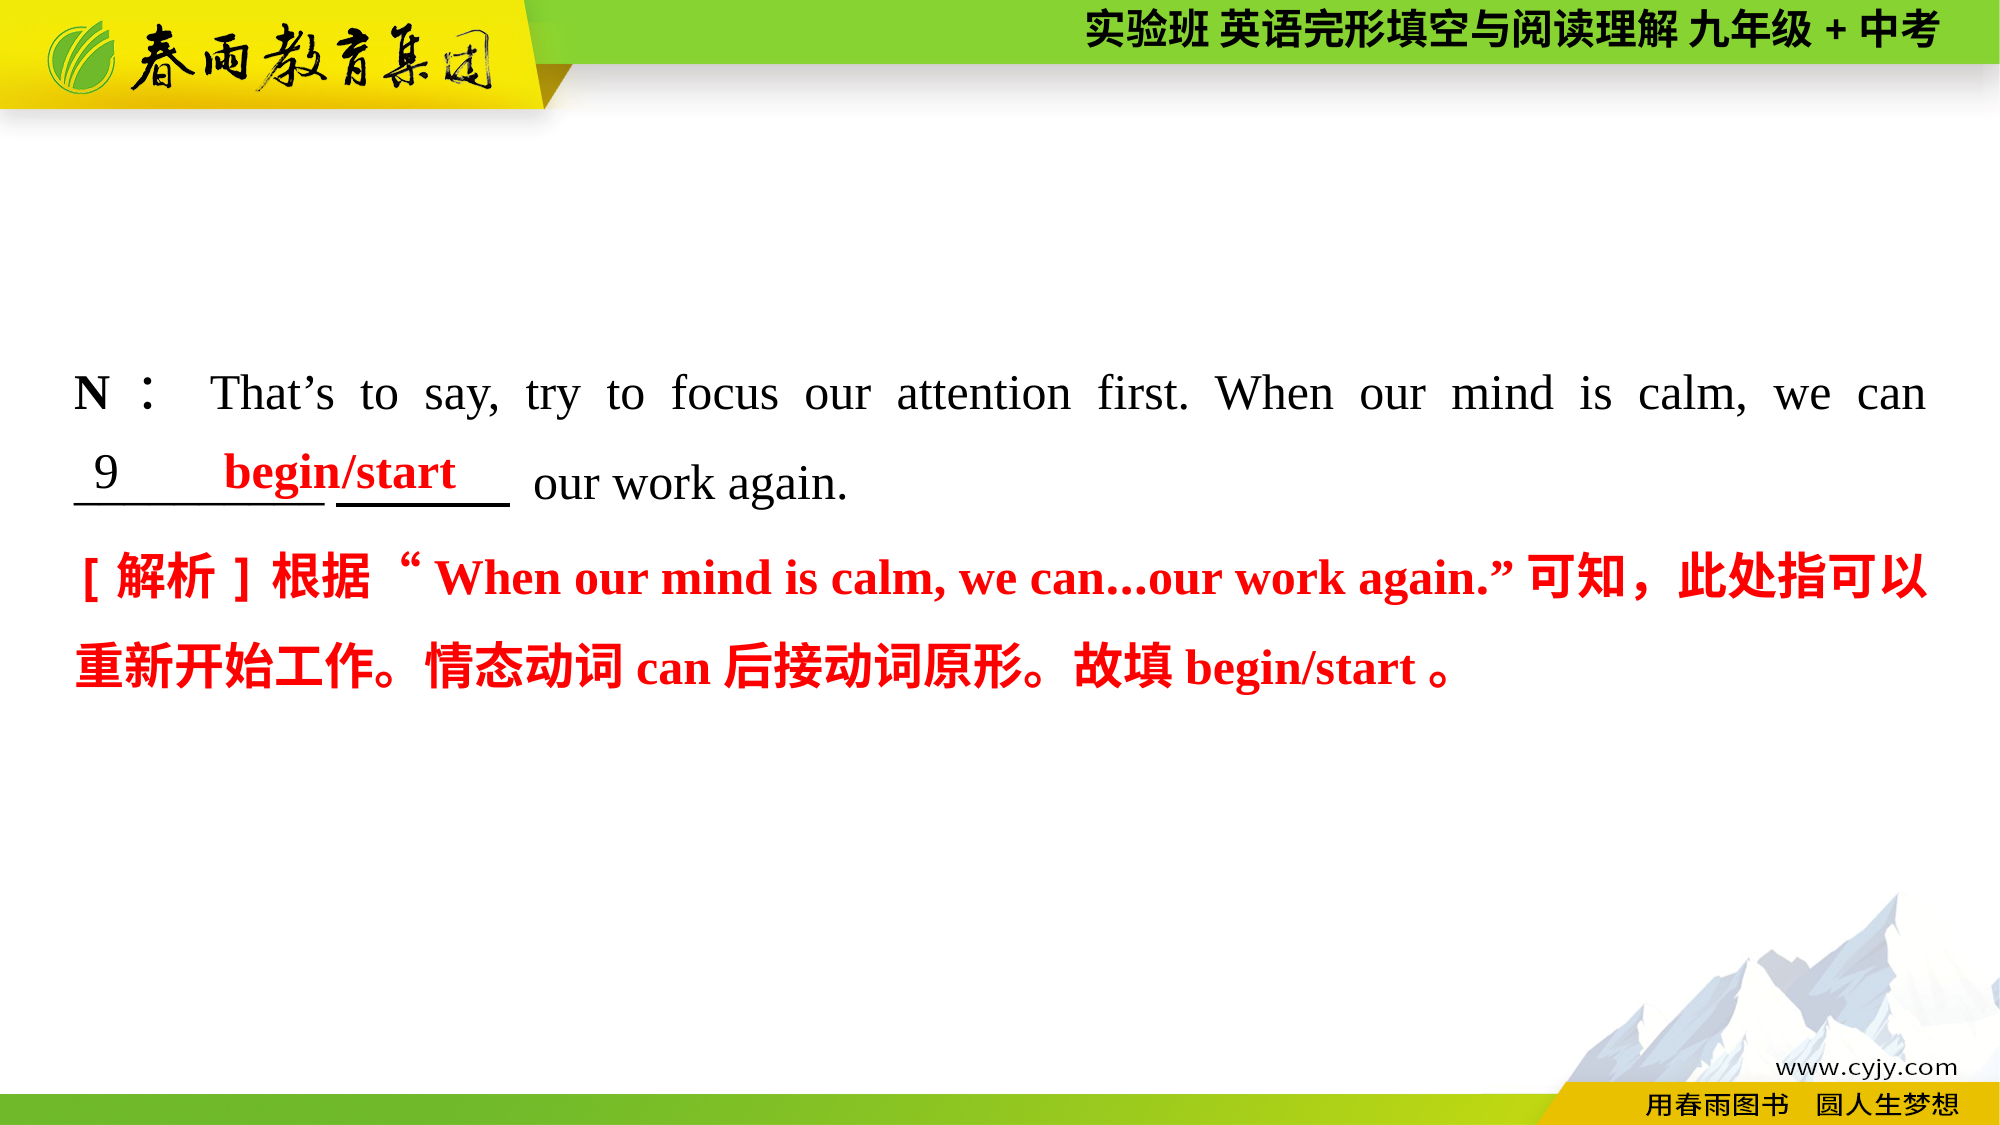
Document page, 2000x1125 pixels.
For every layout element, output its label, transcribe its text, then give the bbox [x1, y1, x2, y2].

text_box /start [327, 431, 472, 506]
text_box [解析]根据“When our mind is calm, we can...our work again.”可知，此处指可以重新开始工作。情态动词can后接动词原形。故填begin/start。 [59, 519, 1944, 702]
text_box begin [209, 431, 327, 506]
text_box 9 [78, 431, 134, 506]
list N：That’s to say, try to focus our attention first. When our mind is calm, we can __________ our work again. [59, 321, 1944, 519]
picture [0, 0, 2000, 1125]
